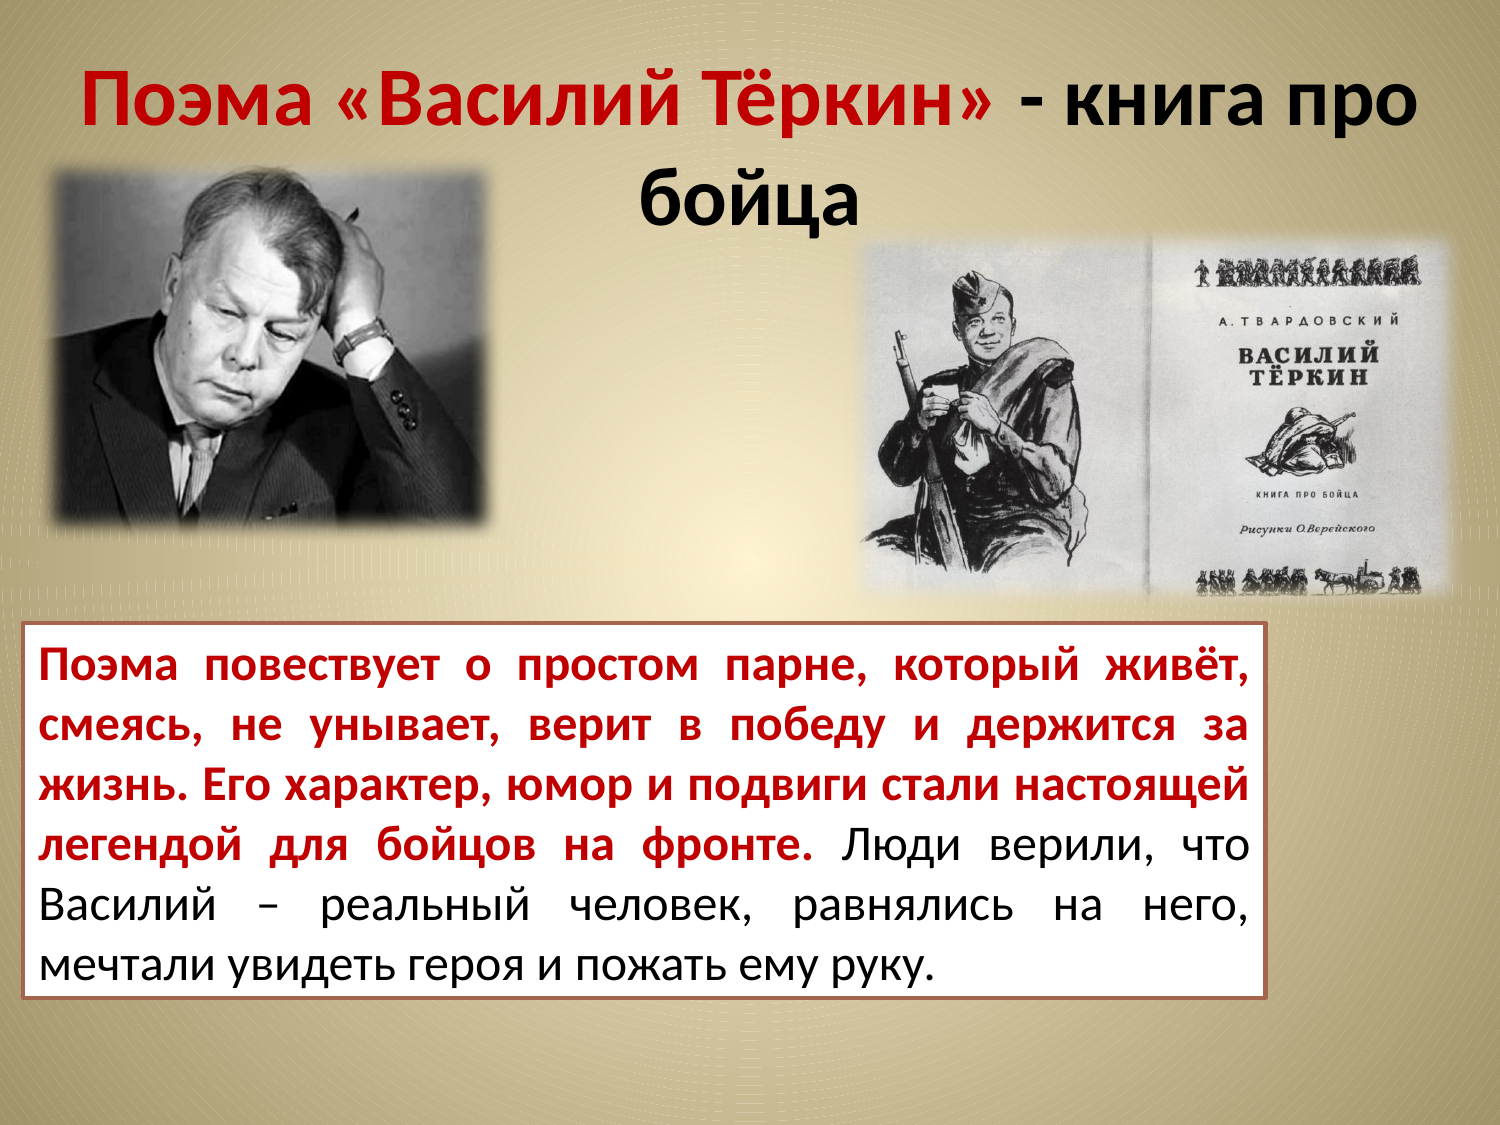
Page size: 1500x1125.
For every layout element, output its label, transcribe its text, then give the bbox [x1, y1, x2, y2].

text_box Поэма «Василий Тёркин» - книга про бойца [46, 35, 1454, 250]
text_box Поэма повествует о простом парне, который живёт, смеясь, не унывает, верит в победу и держится за жизнь. Его характер, юмор и подвиги стали настоящей легендой для бойцов на фронте. Люди верили, что Василий – реальный человек, равнялись на него, мечтали увидеть героя и пожать ему руку. [21, 621, 1268, 1000]
picture [34, 152, 505, 543]
picture [843, 222, 1468, 610]
